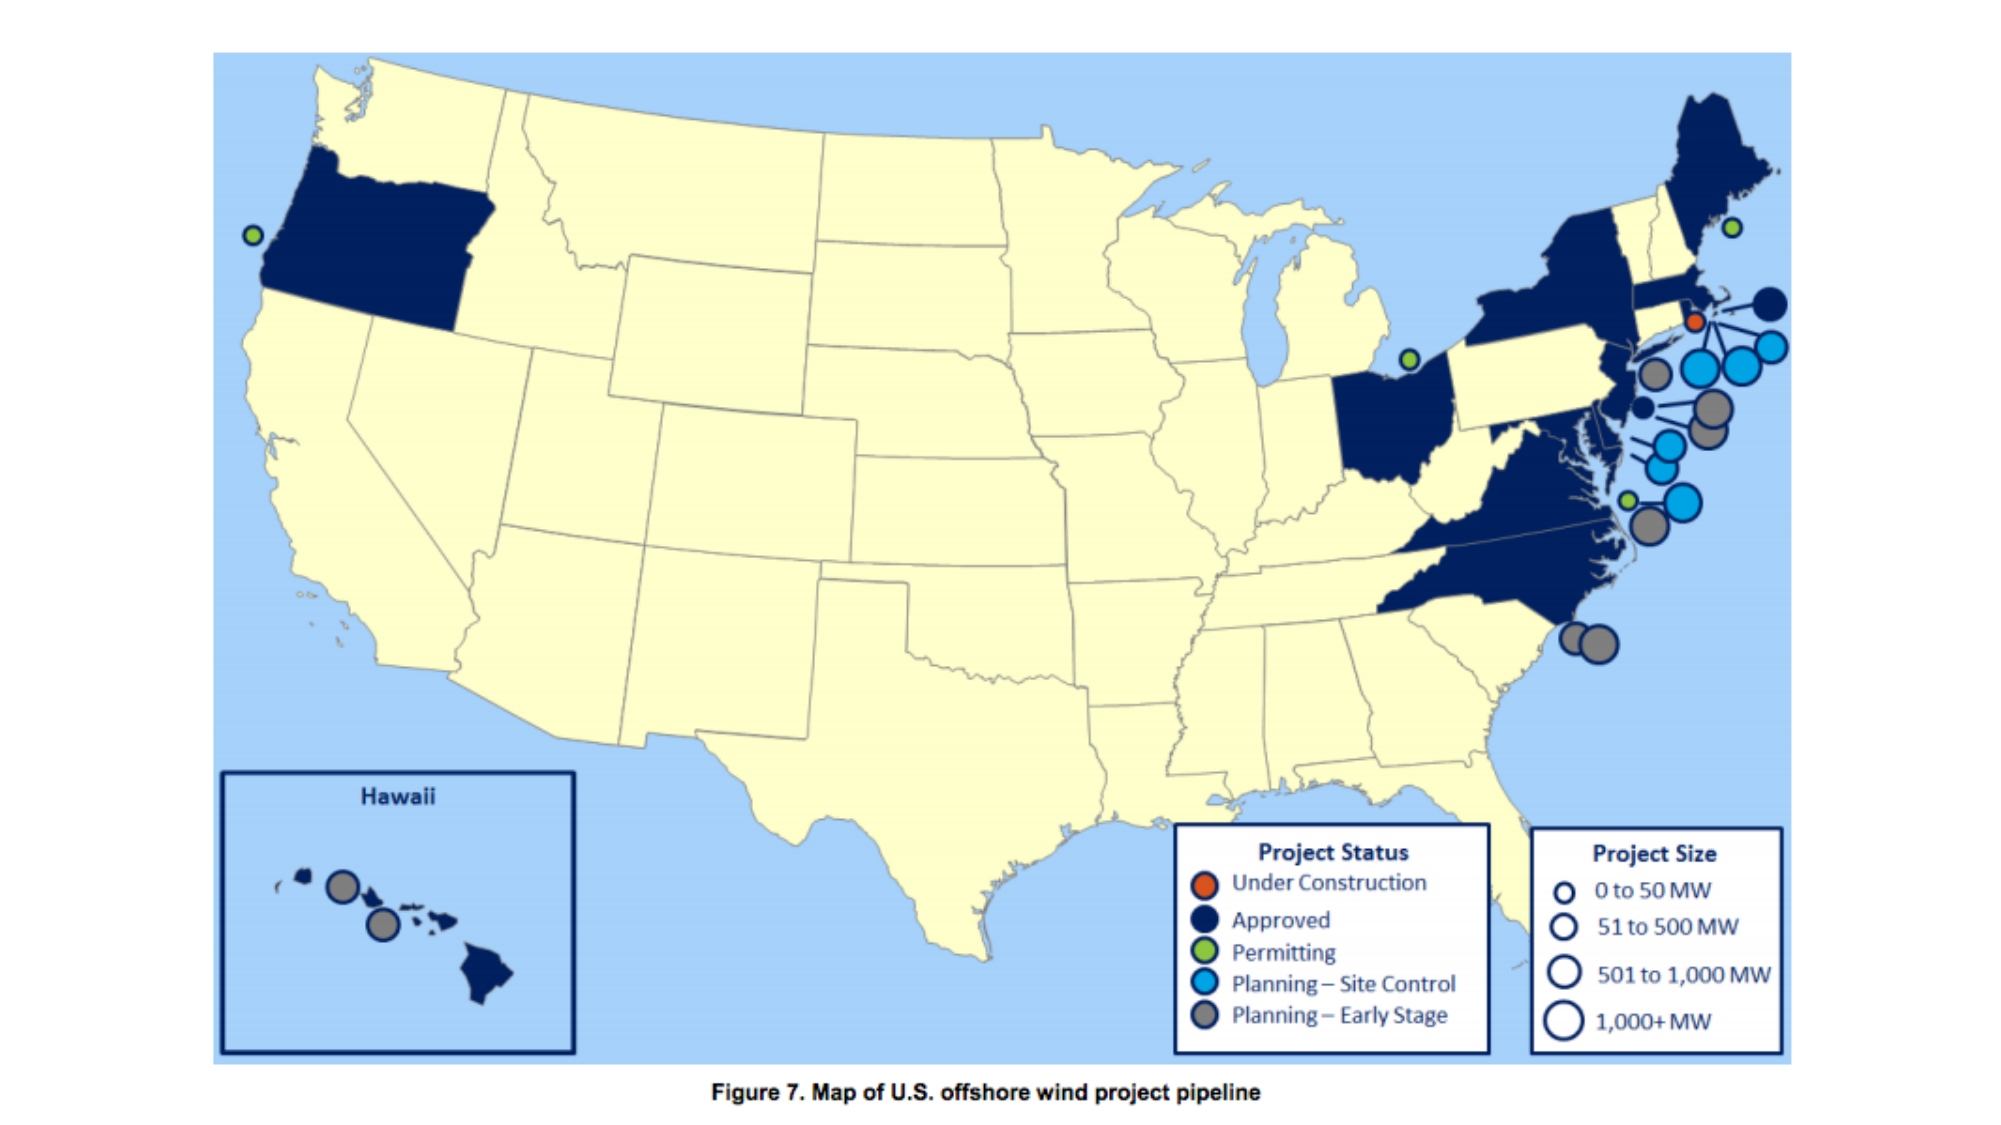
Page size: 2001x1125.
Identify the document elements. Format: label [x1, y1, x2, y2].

list [165, 8, 1835, 1125]
